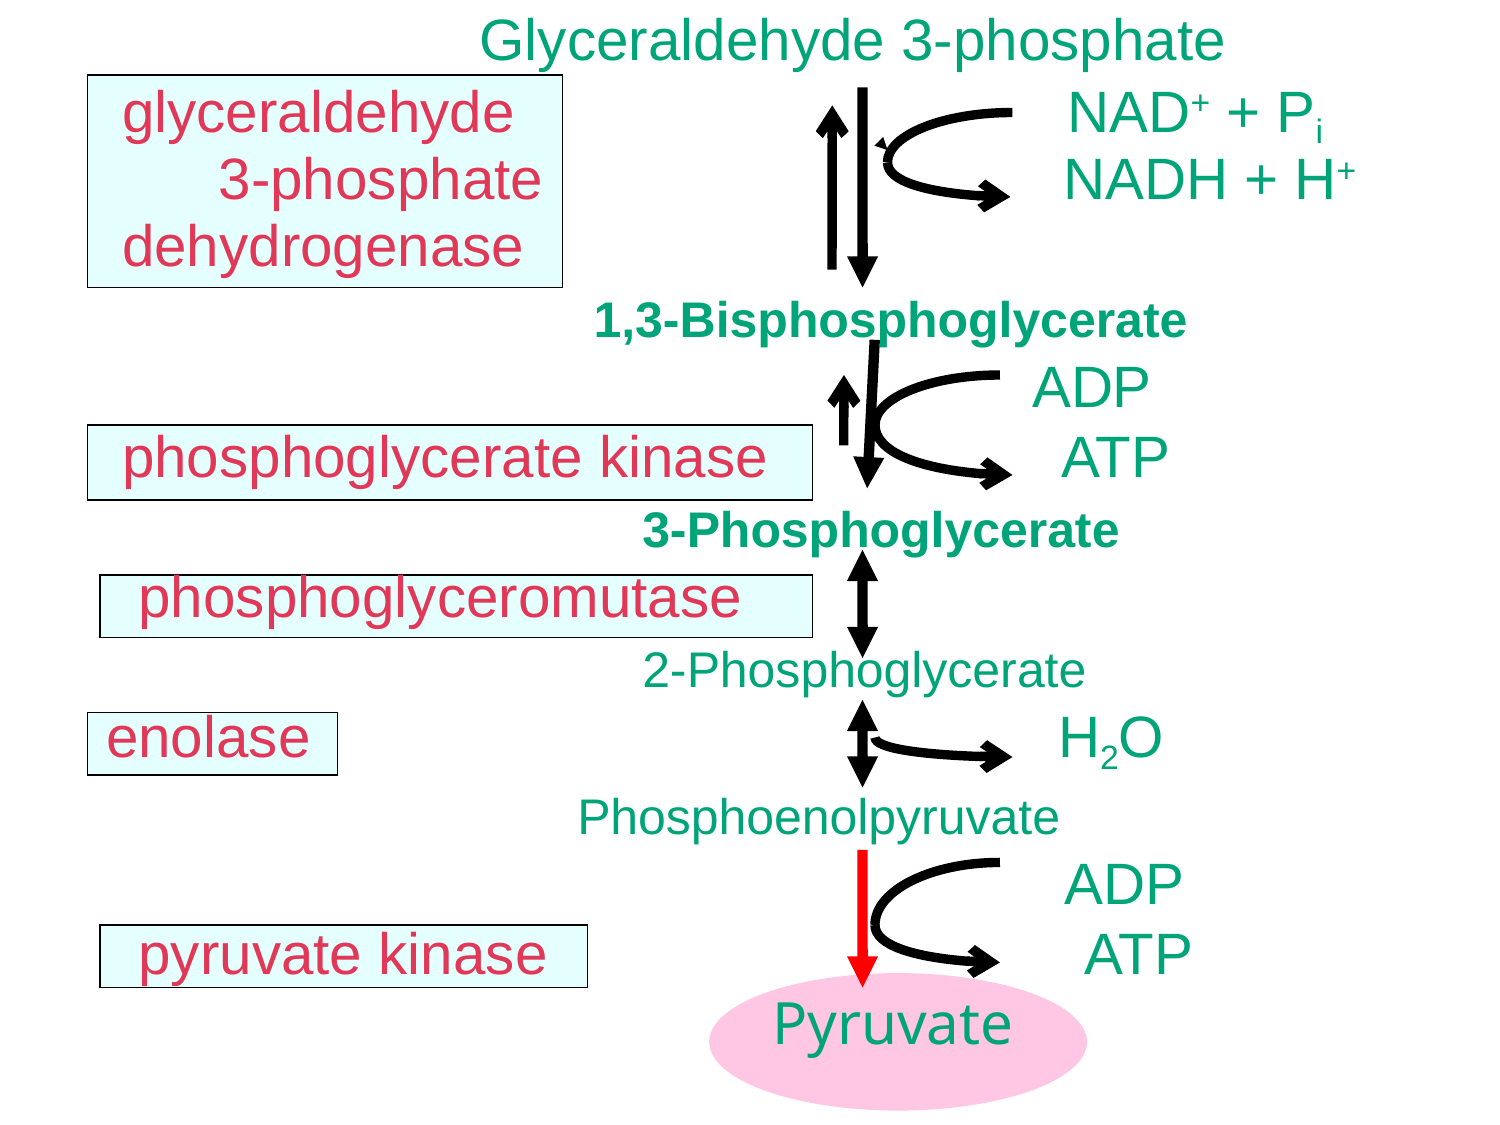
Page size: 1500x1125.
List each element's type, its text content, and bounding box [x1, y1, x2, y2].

text_box [874, 136, 888, 151]
text_box [875, 375, 1000, 424]
text_box [856, 197, 869, 288]
text_box Glyceraldehyde 3-phosphate glyceraldehyde NAD+ + Pi 3-phosphate NADH + H+ dehydrogenase 1,3-Bisphosphoglycerate ADP phosphoglycerate kinase ATP 3-Phosphoglycerate phosphoglyceromutase 2-Phosphoglycerate enolase H2O Phosphoenolpyruvate ADP pyruvate kinase ATP Pyruvate [74, 0, 1500, 1125]
text_box [887, 112, 1013, 163]
text_box [875, 862, 1000, 924]
text_box [887, 162, 1011, 204]
text_box [861, 418, 875, 489]
text_box [874, 924, 1000, 970]
text_box [856, 549, 869, 659]
text_box [856, 699, 869, 788]
text_box [856, 849, 869, 988]
text_box [874, 737, 1013, 765]
text_box [874, 424, 1013, 482]
